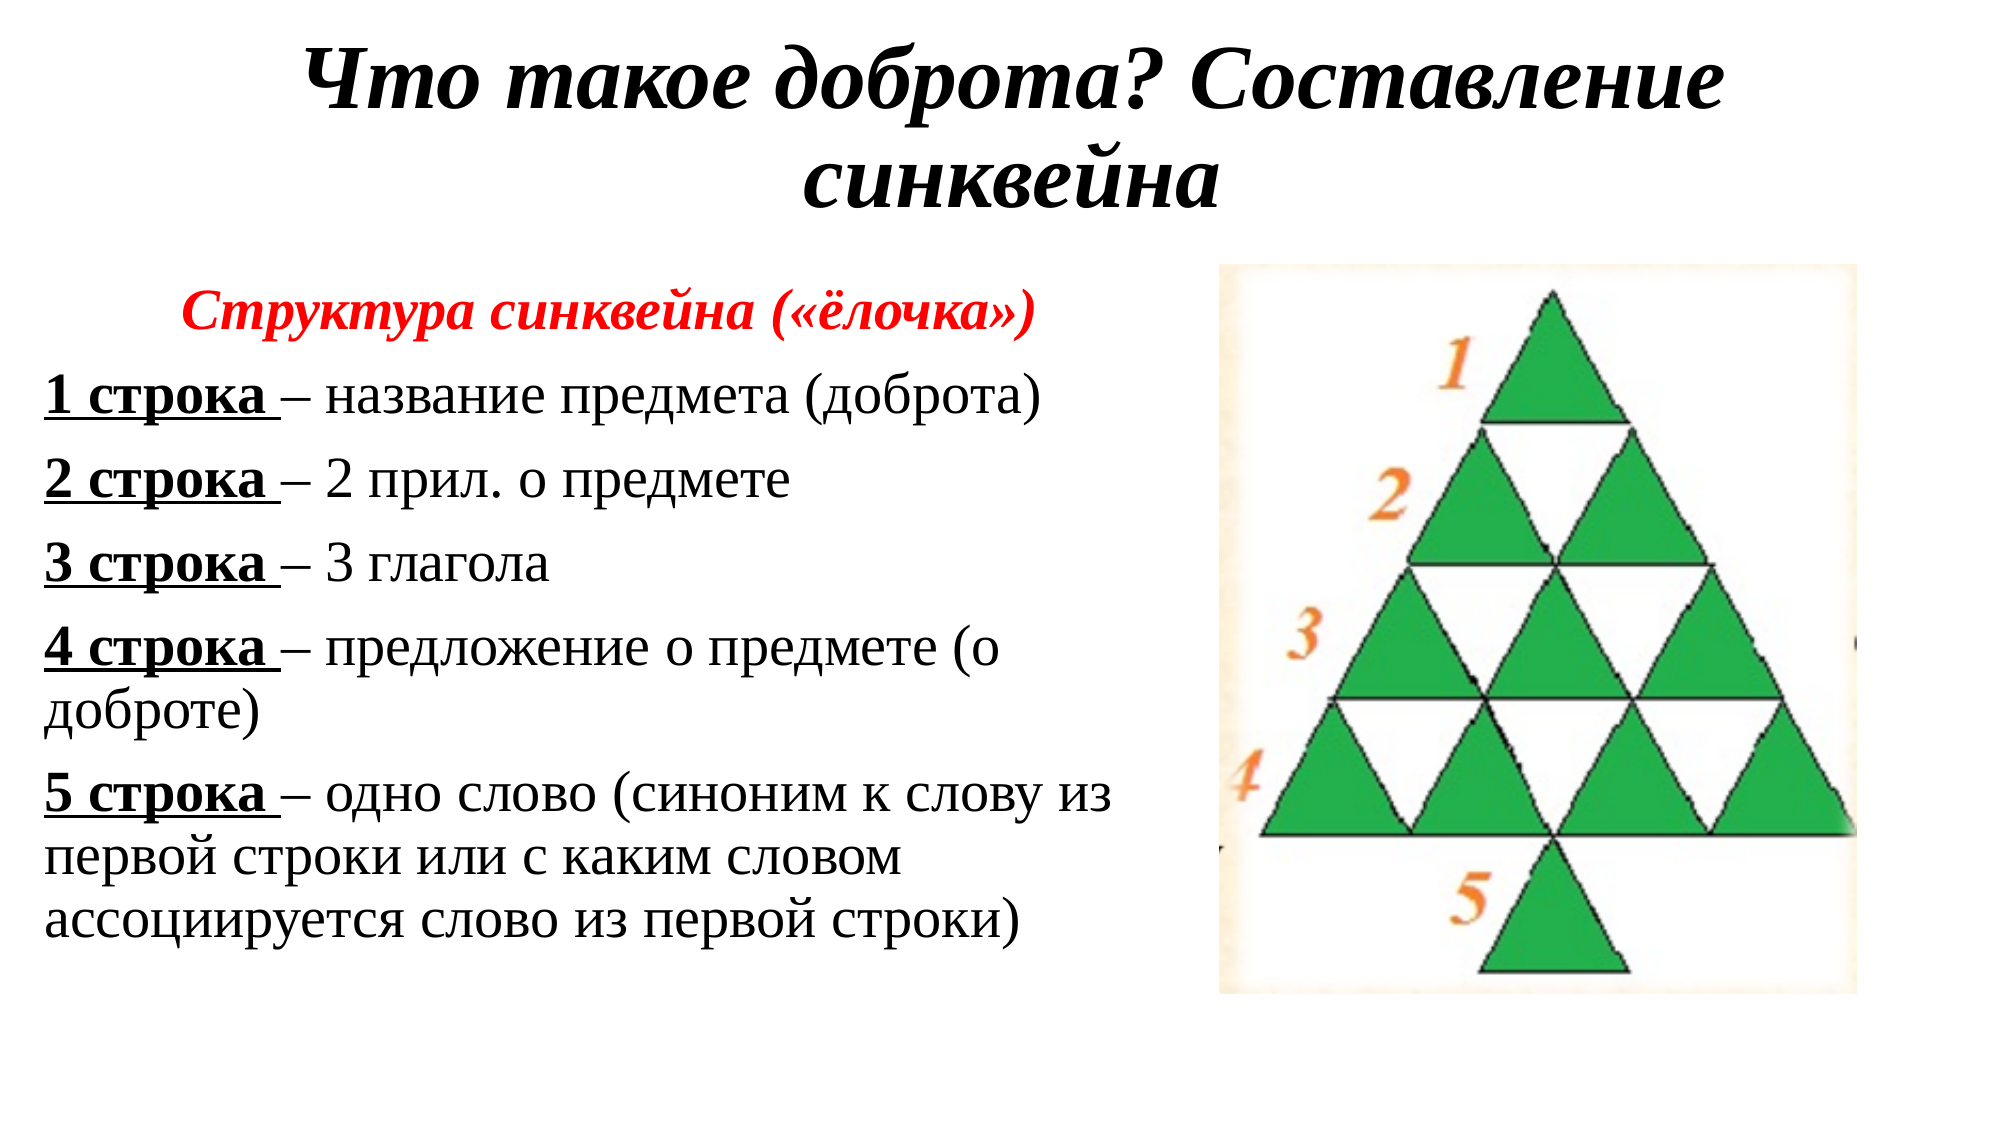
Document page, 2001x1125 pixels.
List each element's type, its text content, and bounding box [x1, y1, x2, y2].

list Структура синквейна («ёлочка») 1 строка – название предмета (доброта) 2 строка – 2 прил. о предмете 3 строка – 3 глагола 4 строка – предложение о предмете (о доброте) 5 строка – одно слово (синоним к слову из первой строки или с каким словом ассоциируется слово из первой строки) [29, 272, 1191, 1106]
title Что такое доброта? Составление синквейна [150, 19, 1876, 237]
picture [1219, 264, 1857, 994]
